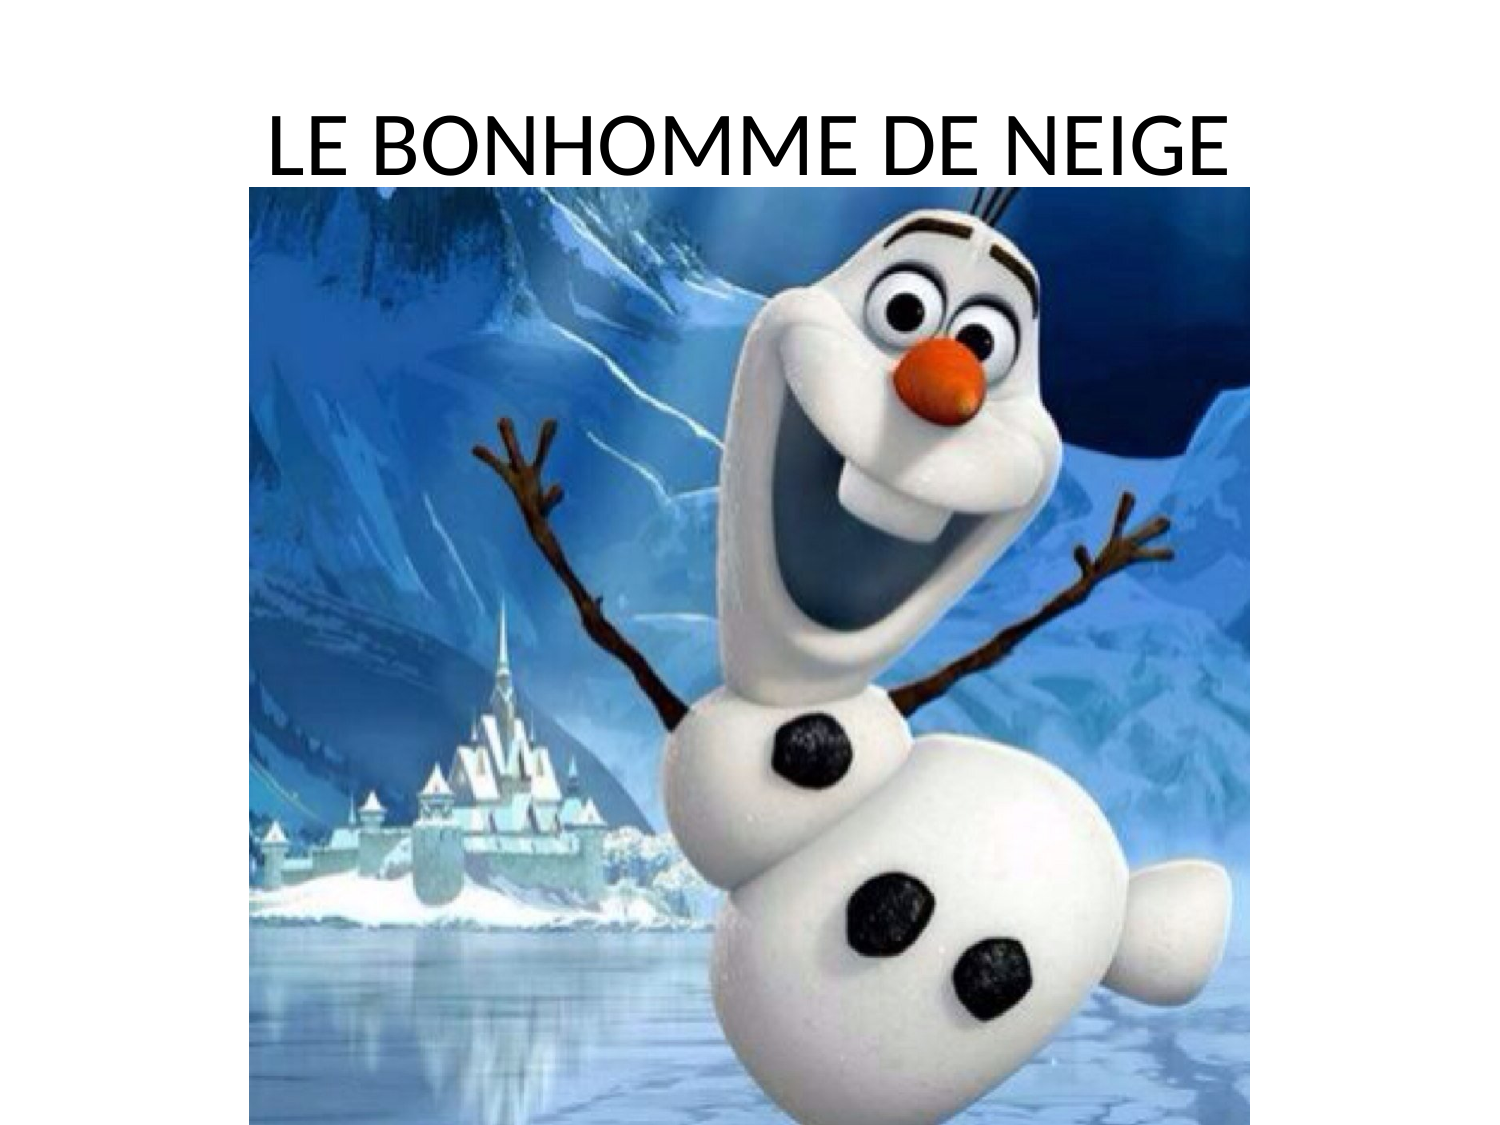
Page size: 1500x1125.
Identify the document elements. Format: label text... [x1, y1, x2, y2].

title LE BONHOMME DE NEIGE [75, 45, 1425, 233]
picture [249, 187, 1251, 1125]
